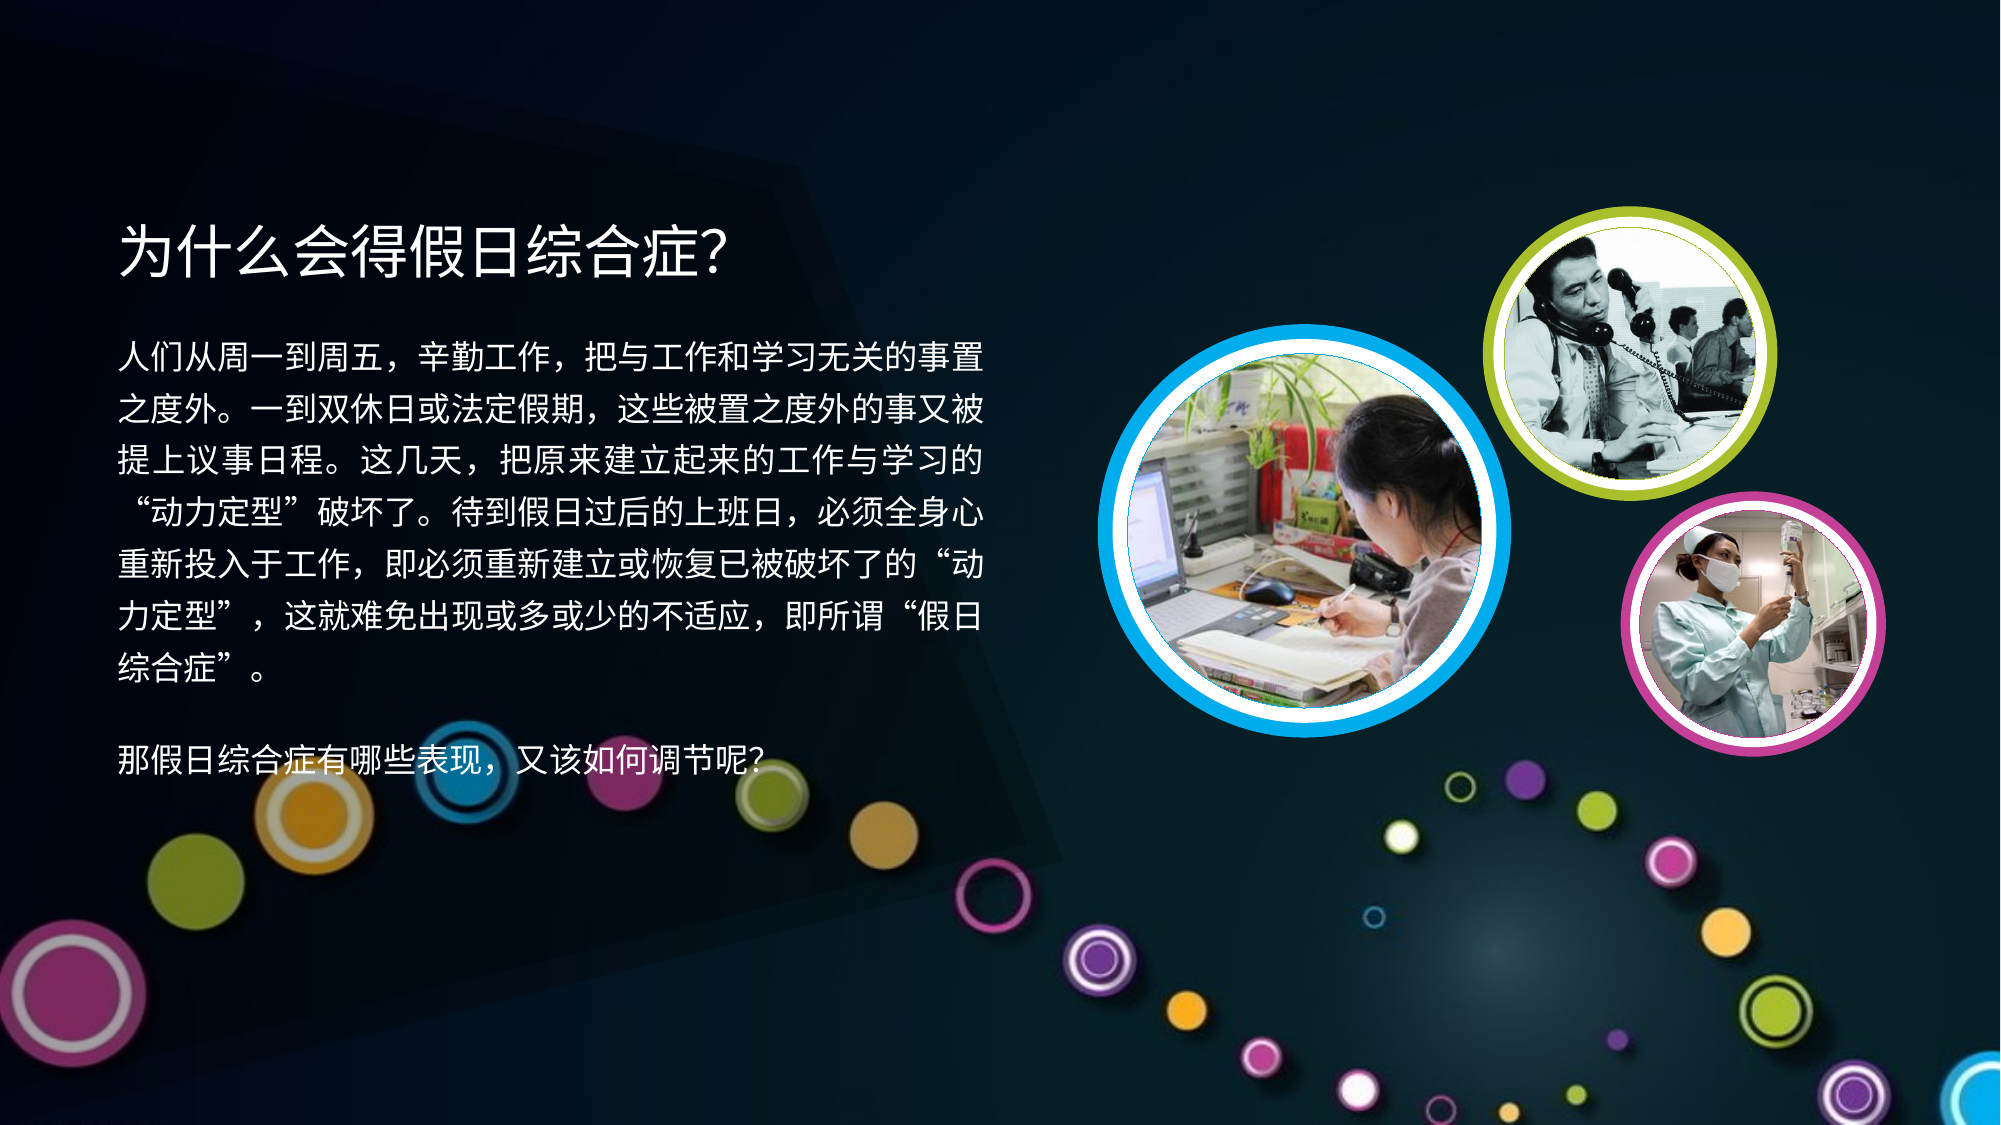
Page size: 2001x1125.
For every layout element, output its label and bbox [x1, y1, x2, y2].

text_box [1620, 491, 1886, 757]
picture [1064, 0, 2001, 1125]
text_box [0, 0, 1064, 1125]
text_box [1482, 206, 1778, 501]
text_box [1097, 324, 1512, 738]
